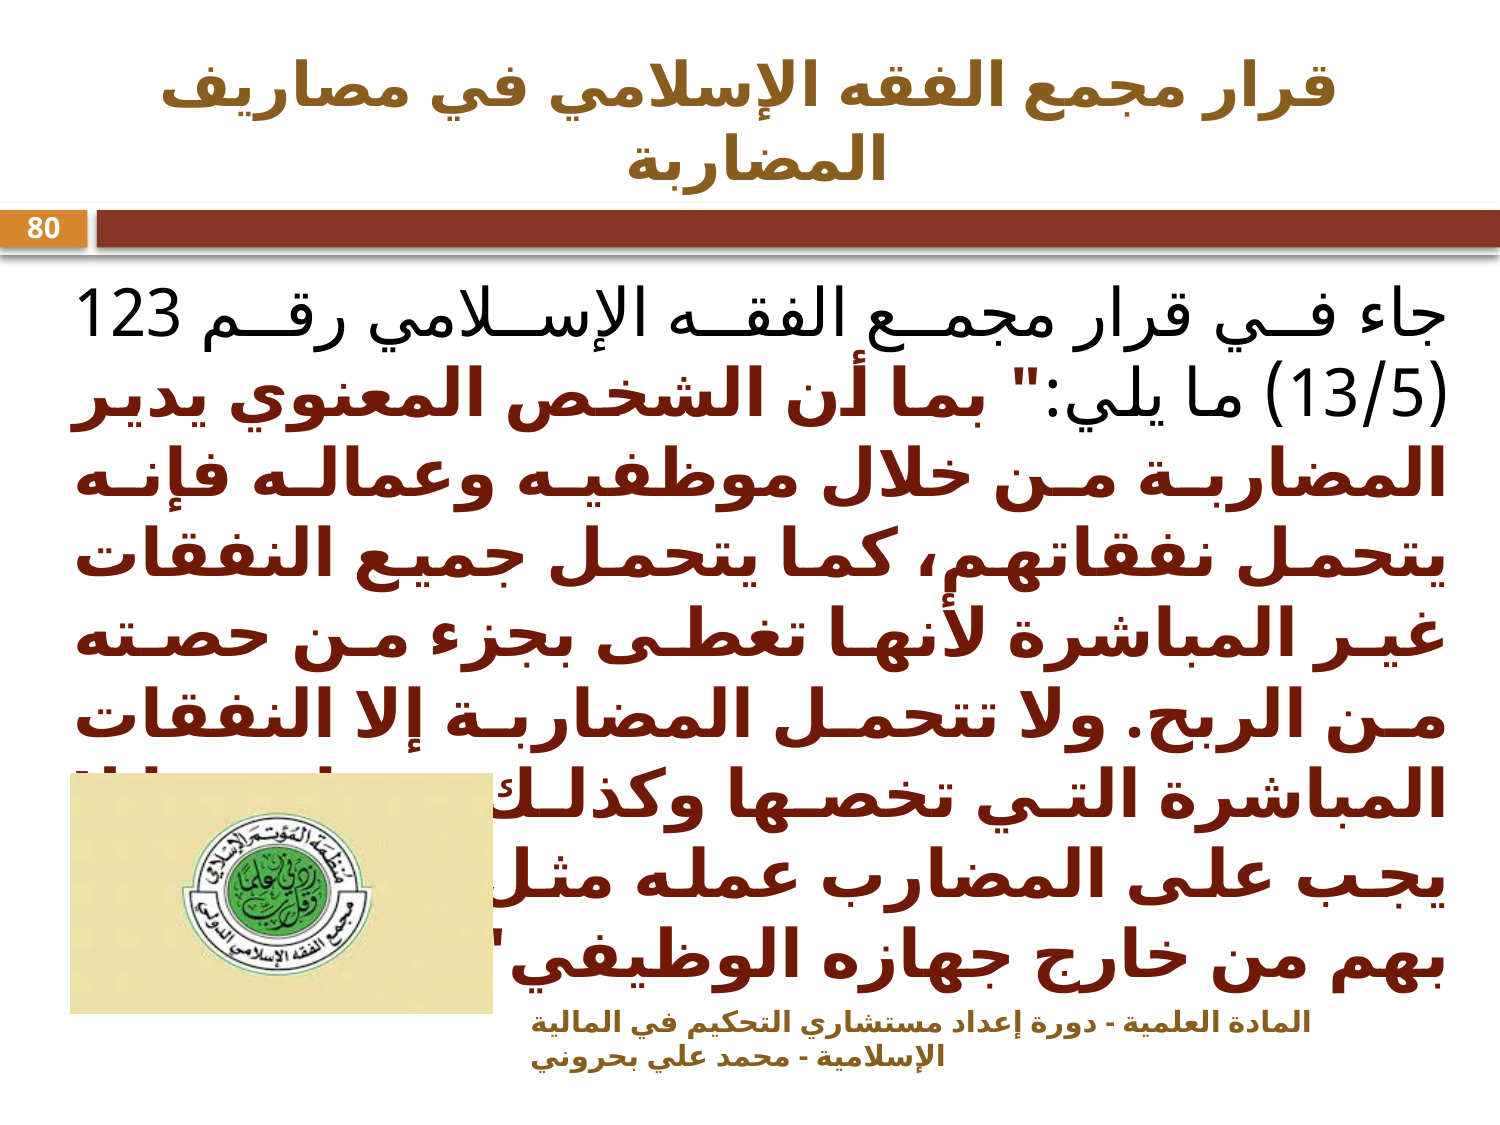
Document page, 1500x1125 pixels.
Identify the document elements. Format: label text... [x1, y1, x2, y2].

picture [69, 773, 493, 1014]
slide_number 80 [0, 208, 88, 249]
title قرار مجمع الفقه الإسلامي في مصاريف المضاربة [35, 37, 1465, 200]
footer المادة العلمية - دورة إعداد مستشاري التحكيم في المالية الإسلامية - محمد علي بحروني [515, 1007, 1405, 1068]
list جاء في قرار مجمع الفقه الإسلامي رقم 123 (13/5) ما يلي:" بما أن الشخص المعنوي يدير المضاربة من خلال موظفيه وعماله فإنه يتحمل نفقاتهم، كما يتحمل جميع النفقات غير المباشرة لأنها تغطى بجزء من حصته من الربح. ولا تتحمل المضاربة إلا النفقات المباشرة التي تخصها وكذلك نفقات ما لا يجب على المضارب عمله مثل من يستعين بهم من خارج جهازه الوظيفي". [58, 262, 1465, 1000]
